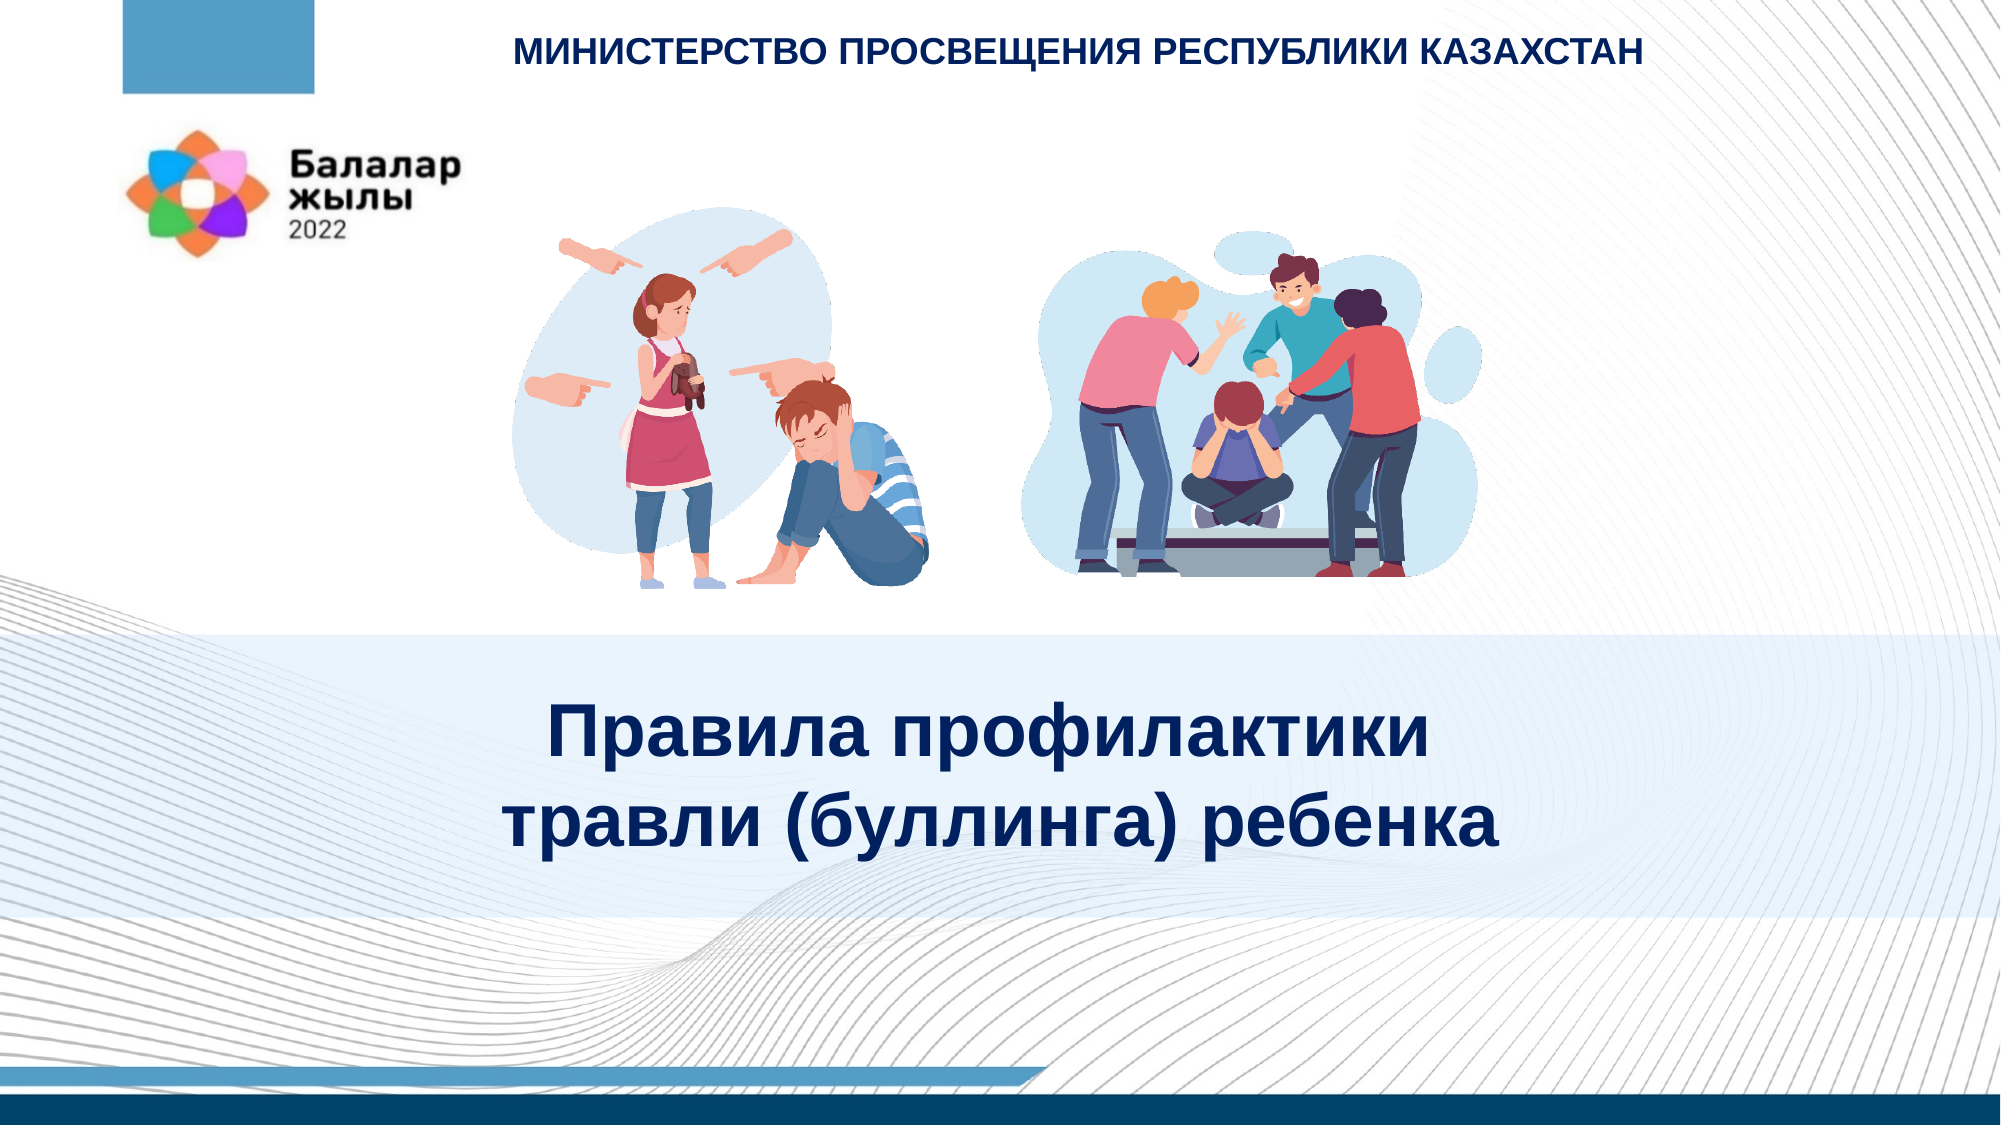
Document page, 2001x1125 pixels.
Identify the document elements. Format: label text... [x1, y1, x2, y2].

text_box Правила профилактики травли (буллинга) ребенка [270, 673, 1730, 869]
text_box МИНИСТЕРСТВО ПРОСВЕЩЕНИЯ РЕСПУБЛИКИ КАЗАХСТАН [270, 13, 1898, 110]
picture [0, 0, 2001, 1125]
text_box [0, 634, 2000, 918]
